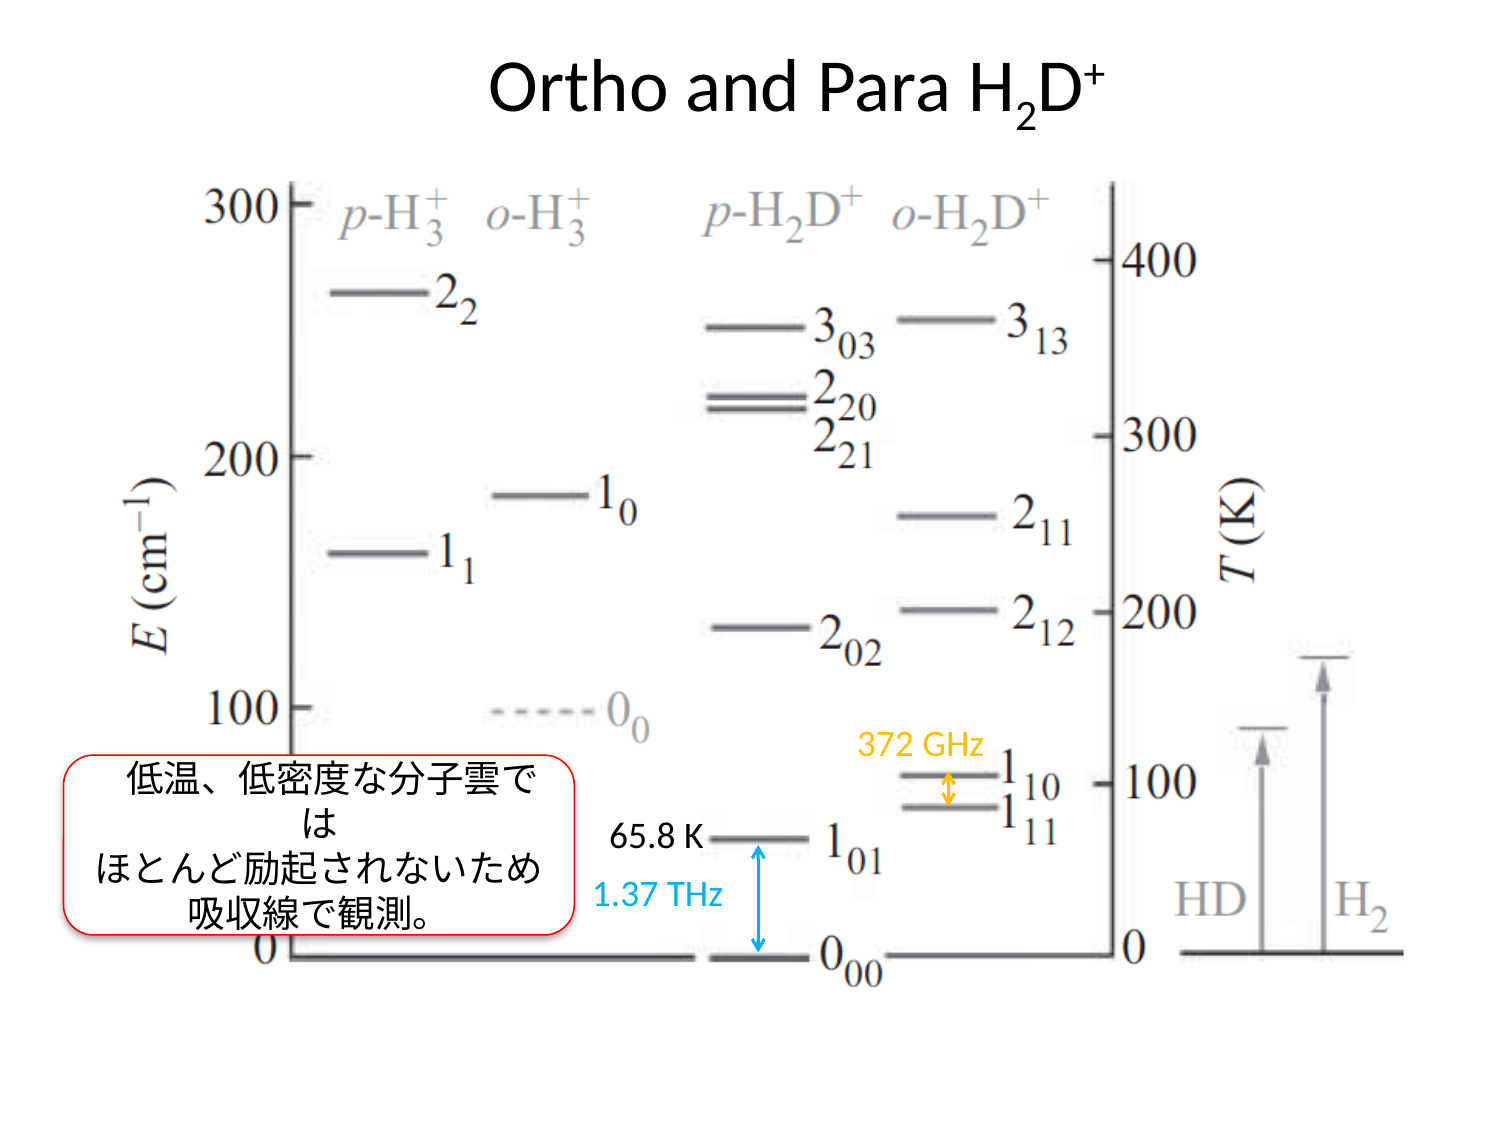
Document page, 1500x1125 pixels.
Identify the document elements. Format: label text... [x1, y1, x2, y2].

text_box Ortho and Para H2D+ [473, 29, 1121, 147]
picture [63, 149, 1444, 1007]
